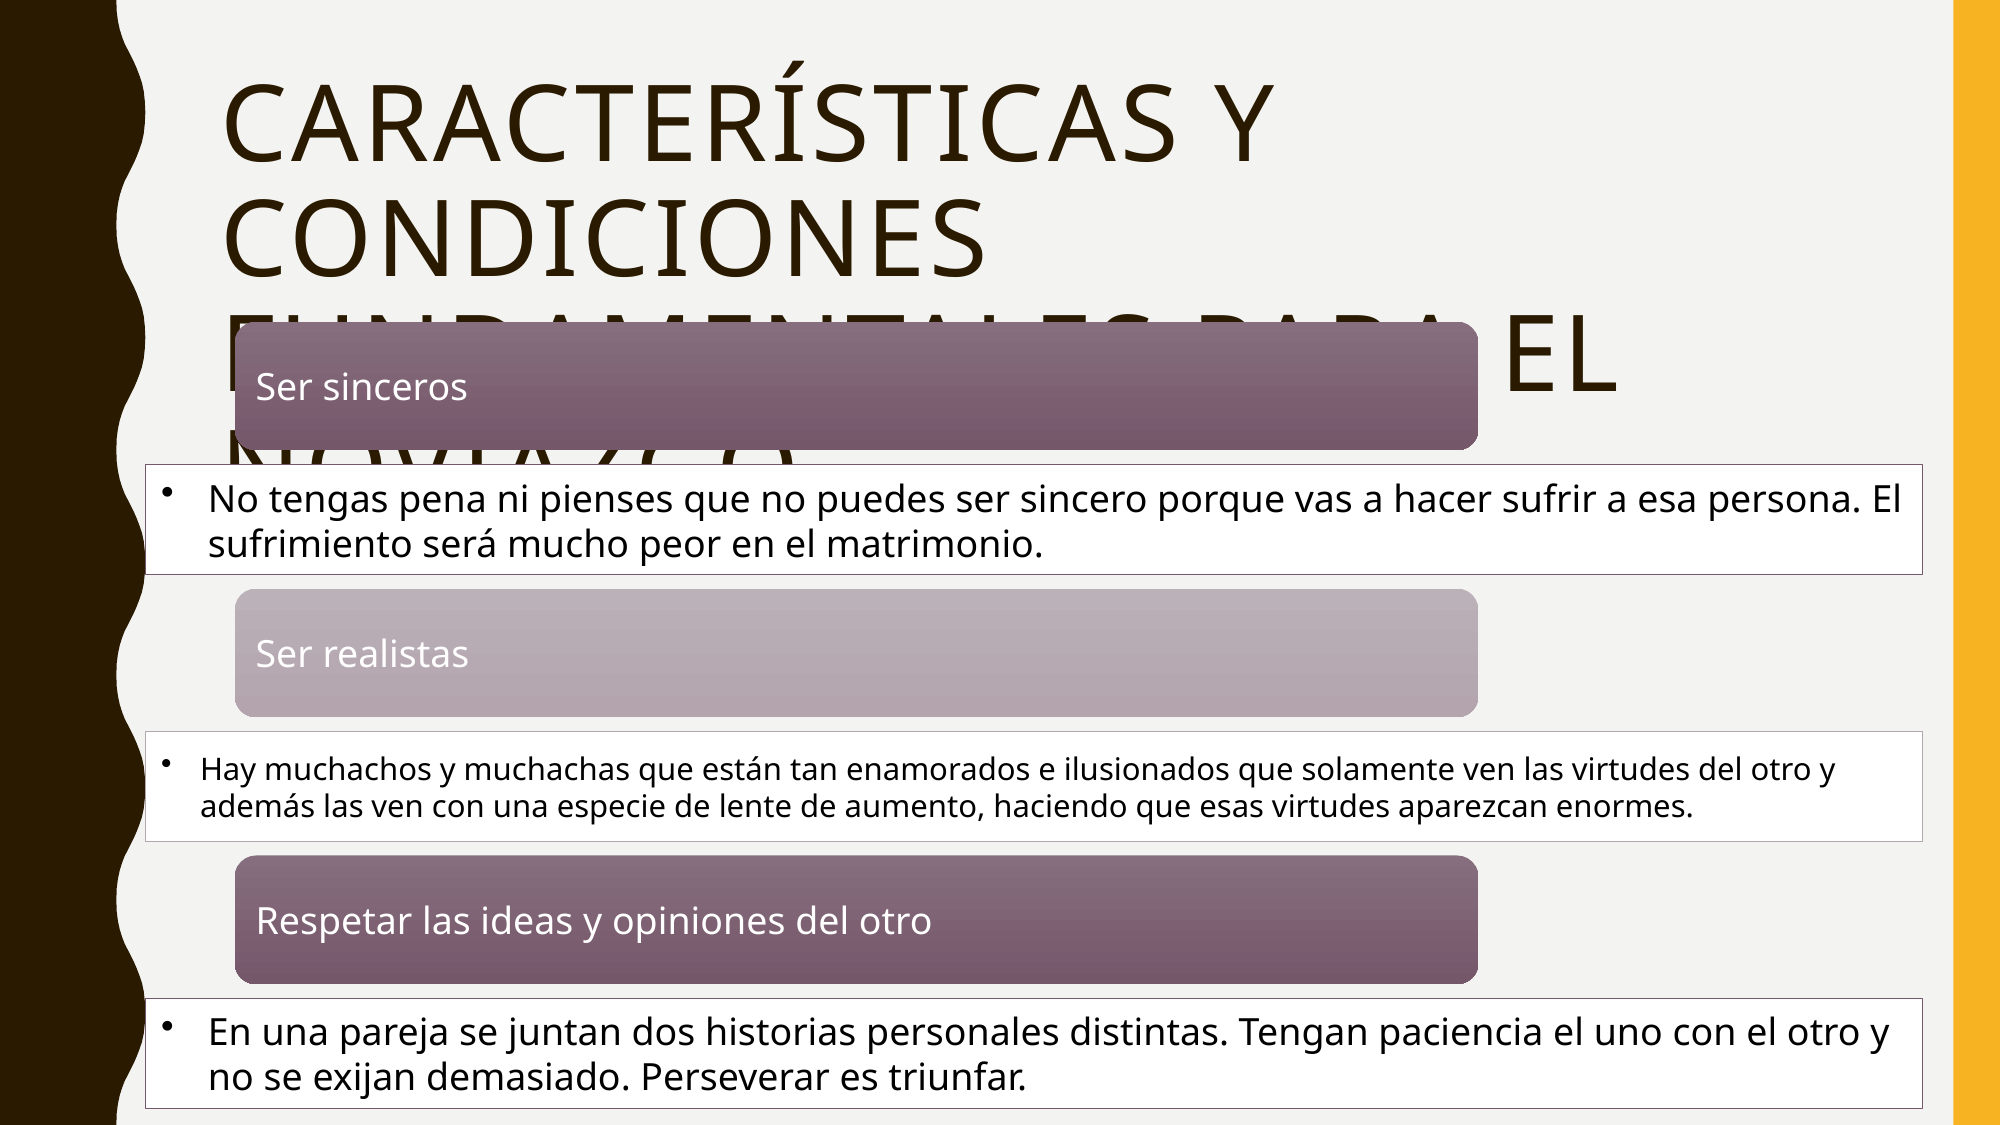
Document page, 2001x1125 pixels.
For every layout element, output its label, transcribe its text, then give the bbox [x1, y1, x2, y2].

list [145, 307, 1923, 1109]
title CARACTERÍSTICAS Y CONDICIONES FUNDAMENTALES PARA EL NOVIAZGO [205, 62, 1875, 307]
